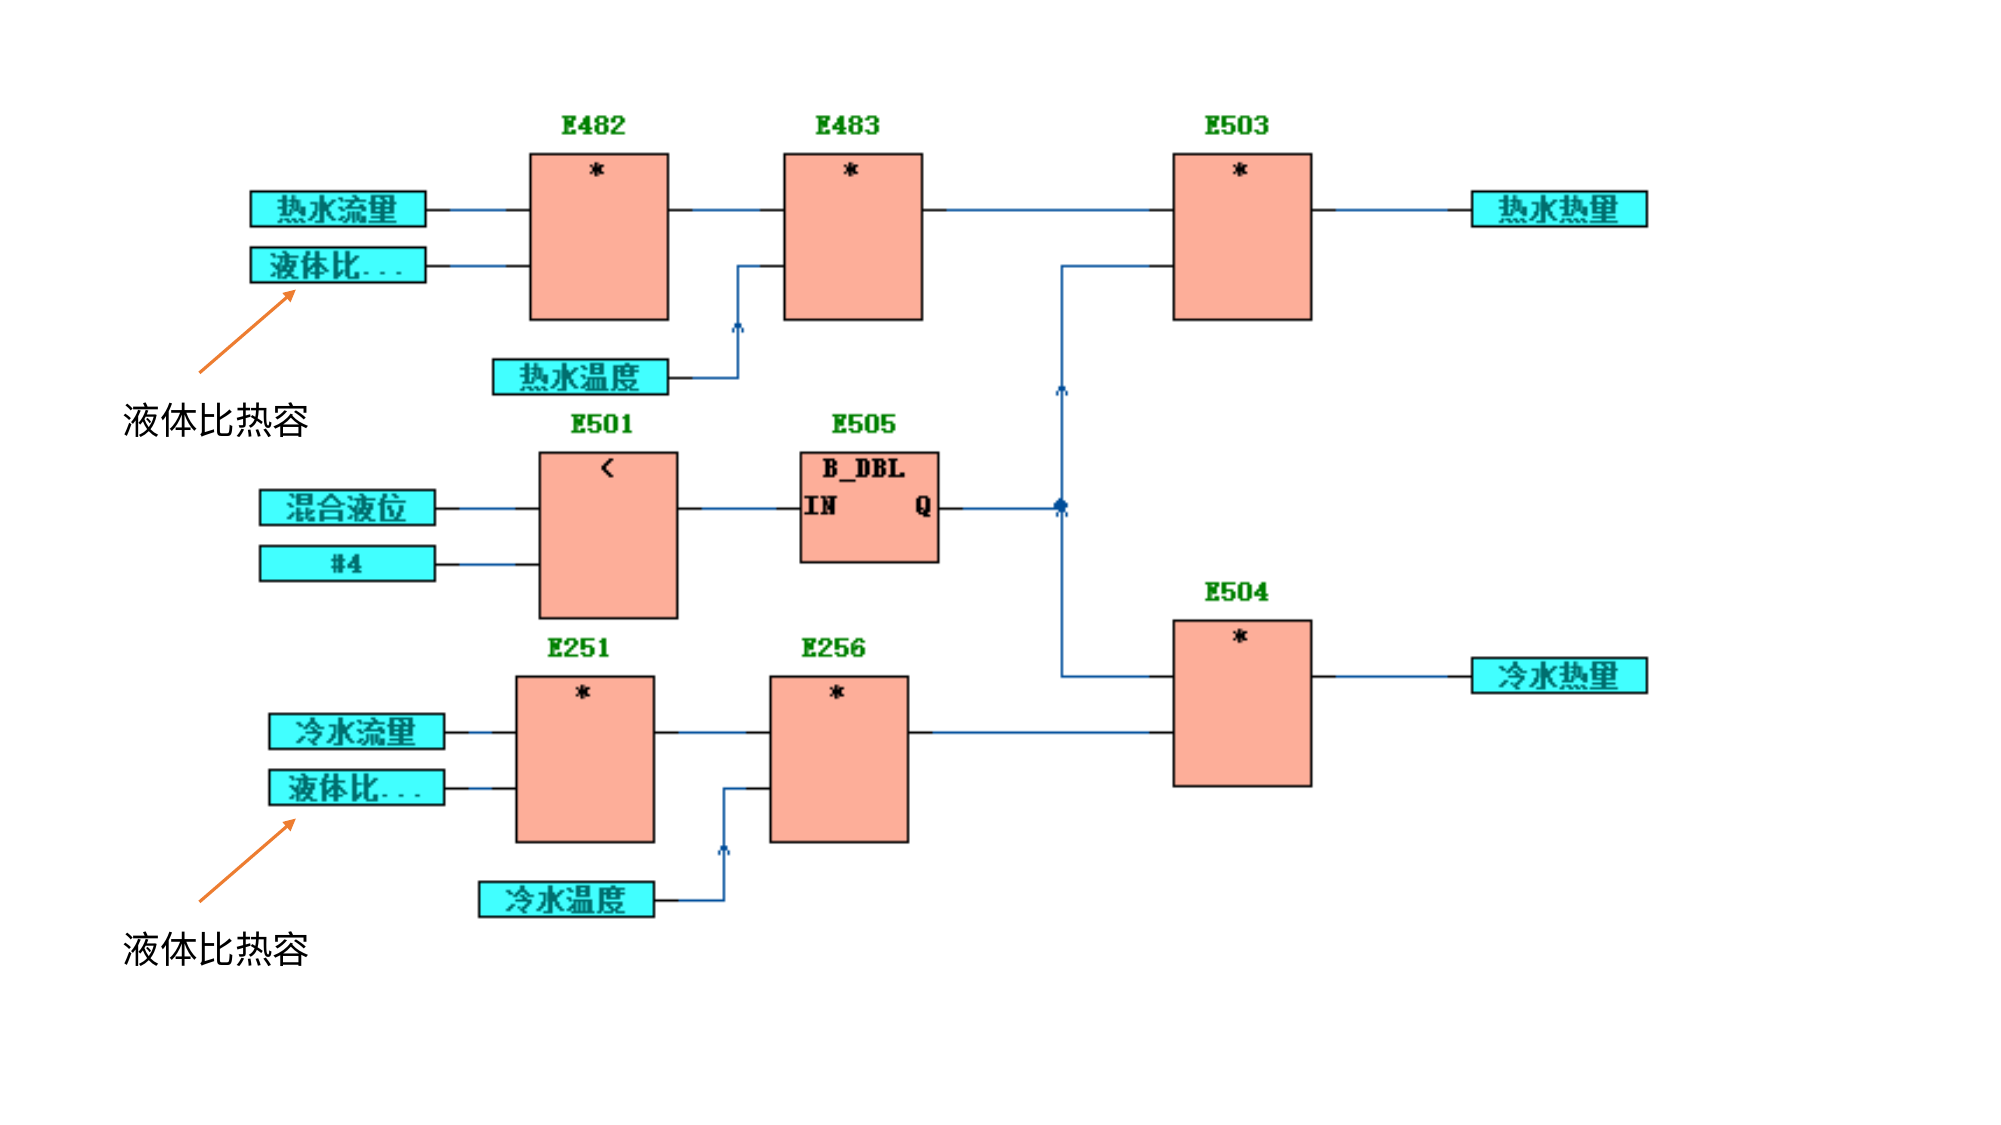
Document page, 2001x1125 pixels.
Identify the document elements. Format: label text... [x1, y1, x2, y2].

text_box 液体比热容 [108, 389, 199, 450]
text_box 液体比热容 [108, 918, 398, 979]
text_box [199, 818, 296, 902]
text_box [199, 289, 296, 373]
picture [199, 100, 1742, 963]
